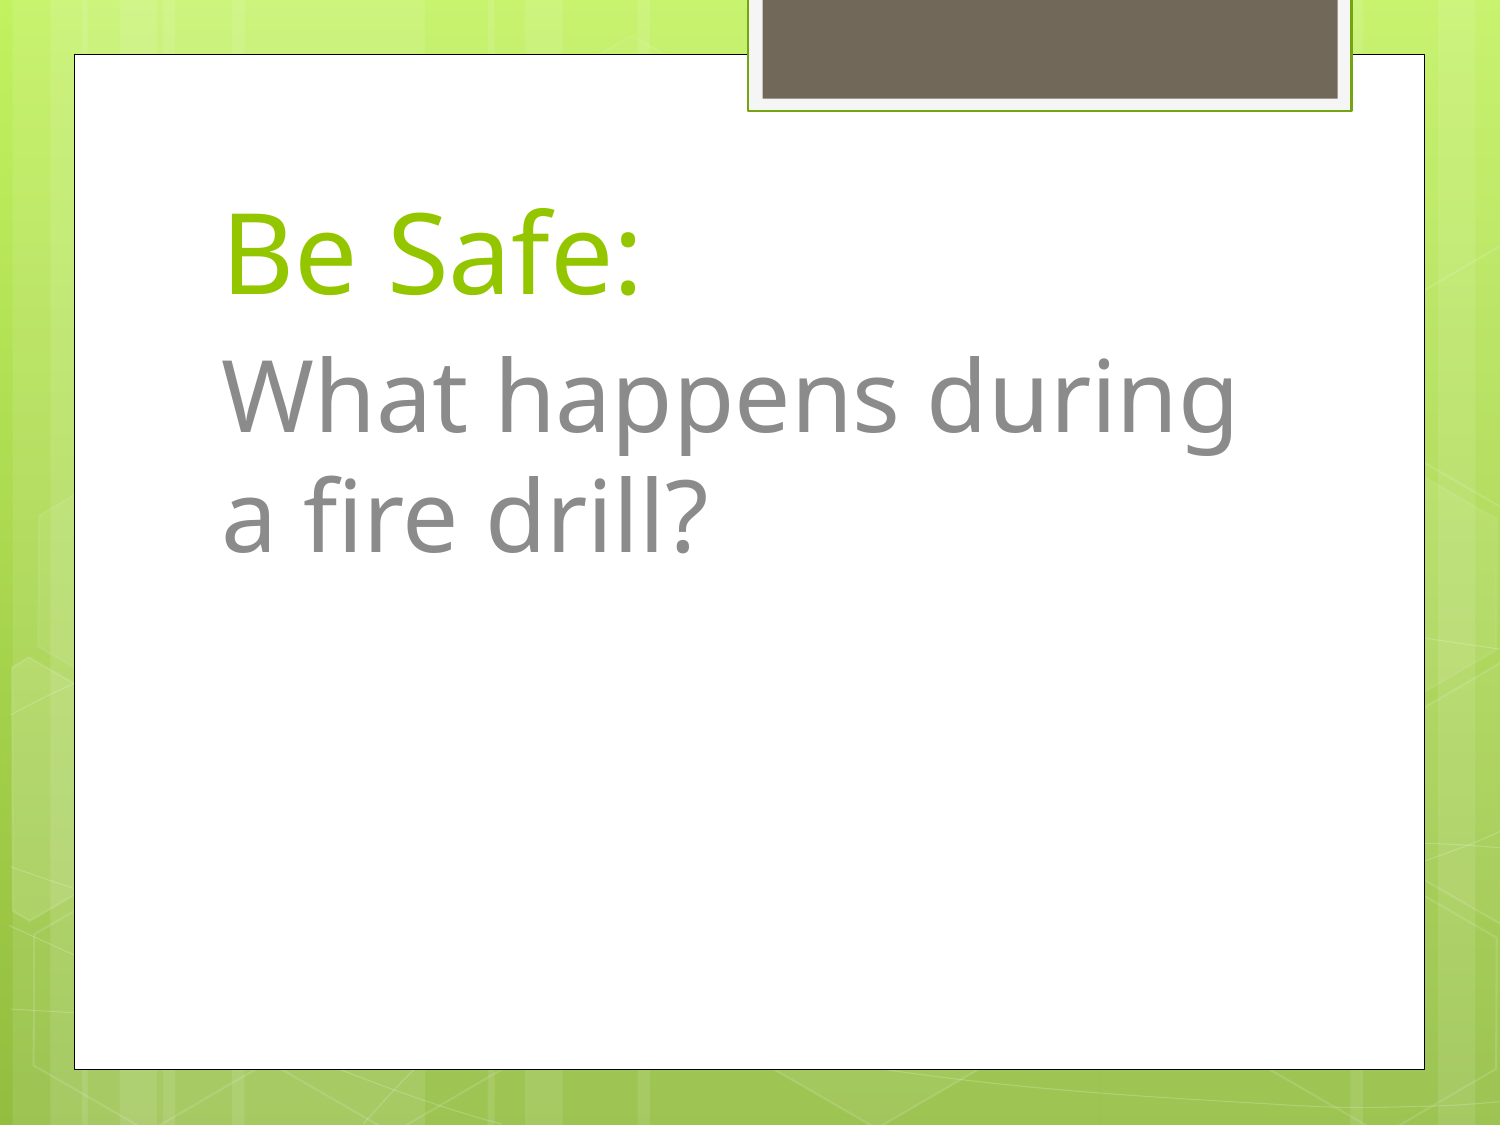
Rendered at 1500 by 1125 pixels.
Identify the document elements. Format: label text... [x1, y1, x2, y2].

title Be Safe: [206, 174, 1296, 324]
list What happens during a fire drill? [206, 324, 1296, 950]
